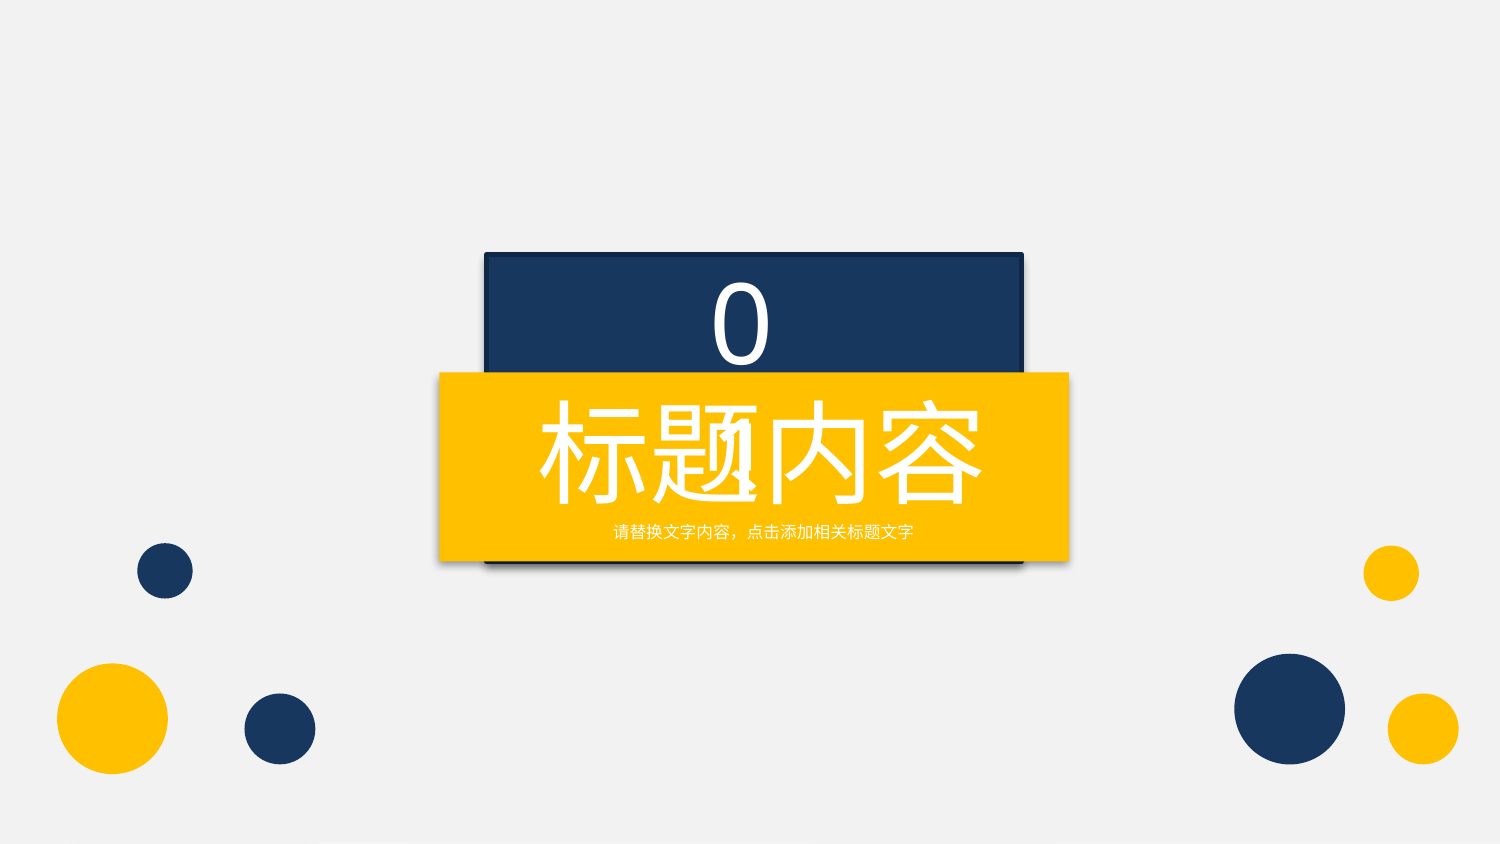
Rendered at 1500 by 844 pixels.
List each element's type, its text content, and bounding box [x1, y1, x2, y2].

text_box 请替换文字内容，点击添加相关标题文字 [612, 521, 1069, 542]
text_box [1361, 543, 1422, 604]
text_box 标题内容 [537, 382, 695, 518]
text_box [1232, 651, 1348, 767]
text_box 标题内容 [814, 382, 1000, 518]
text_box [484, 252, 695, 370]
text_box [1385, 691, 1461, 767]
text_box [242, 691, 318, 767]
text_box [437, 370, 1071, 563]
text_box [814, 252, 1024, 370]
text_box [135, 541, 195, 601]
text_box [55, 661, 170, 777]
text_box 01 [695, 244, 814, 530]
